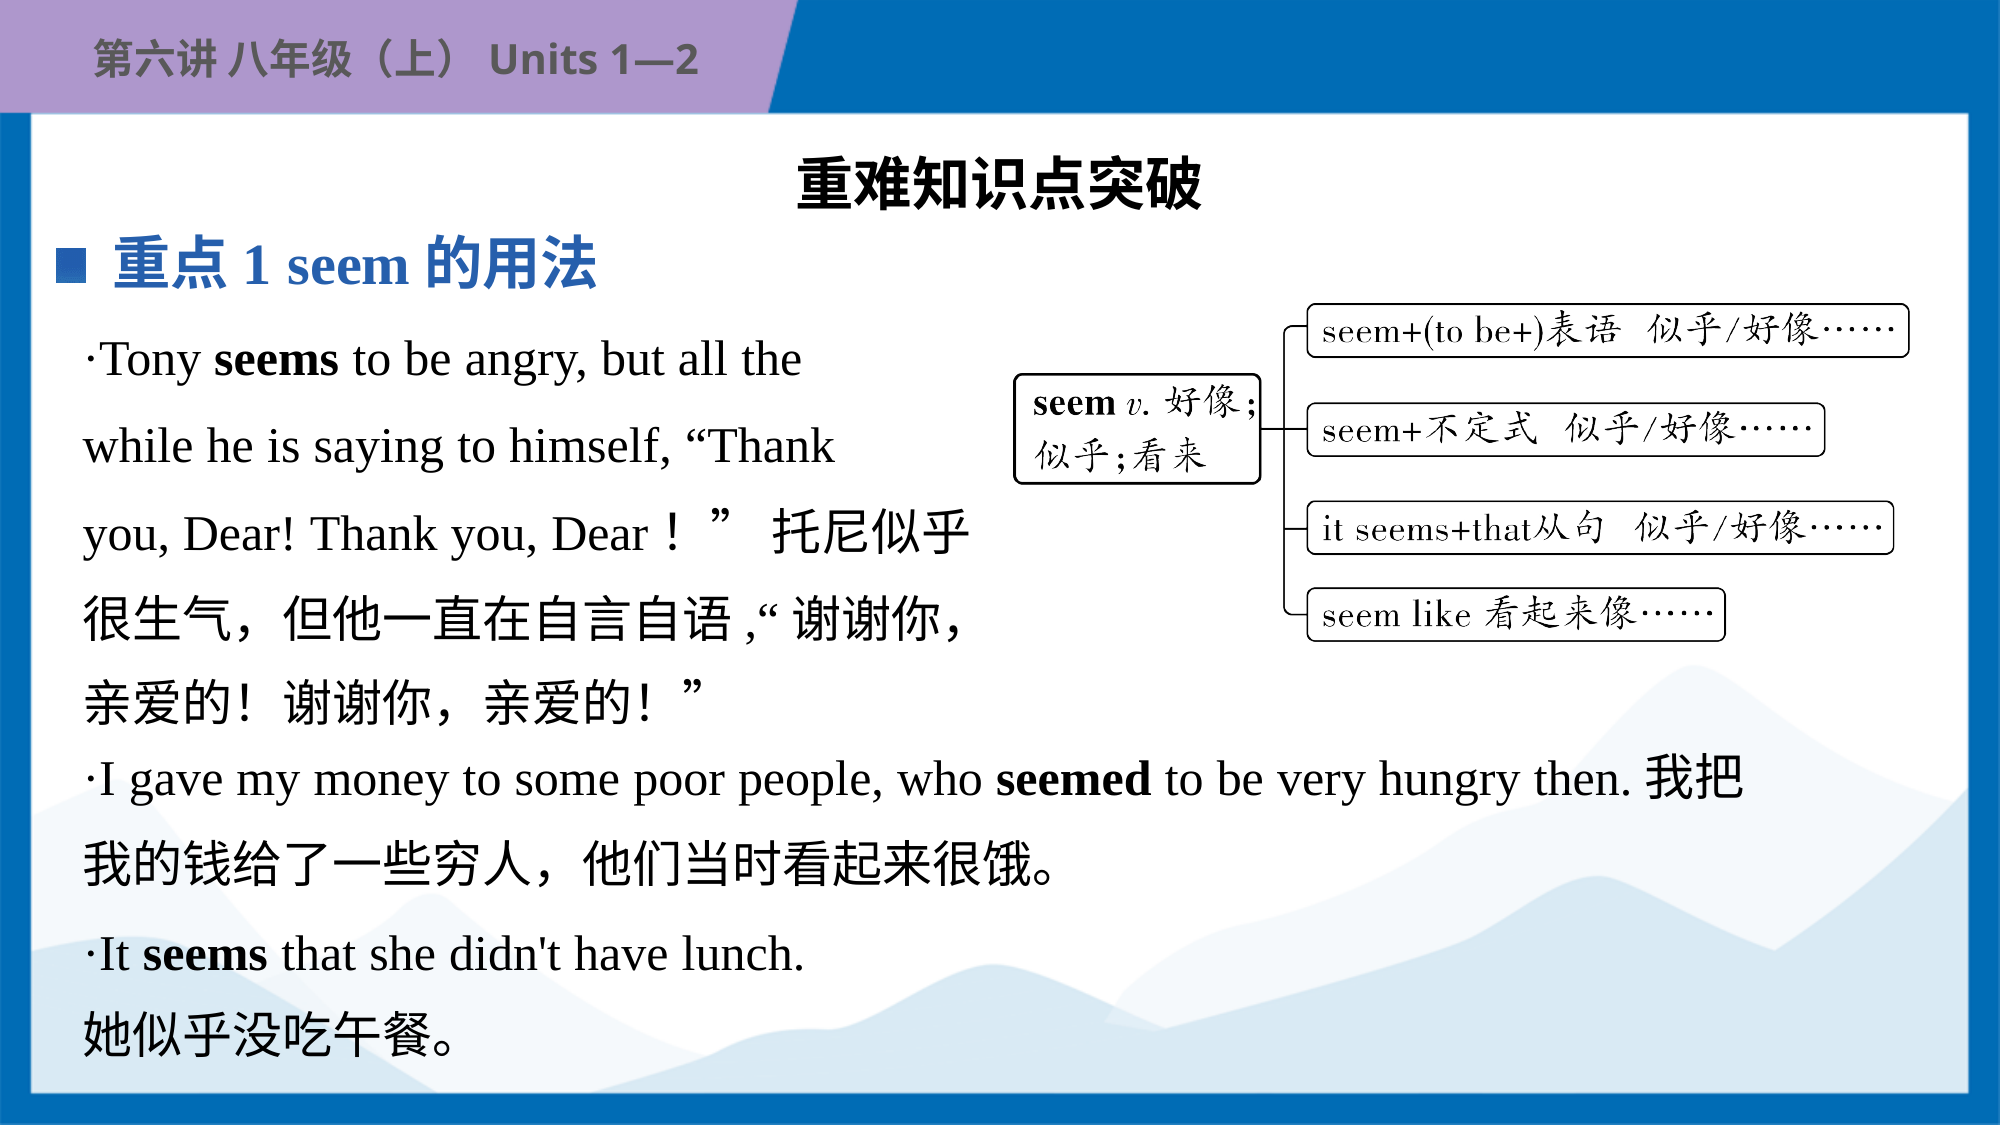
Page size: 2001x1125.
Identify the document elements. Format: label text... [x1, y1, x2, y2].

text_box ·I gave my money to some poor people, who seemed to be very hungry then.我把 我的钱给了一些穷人，他们当时看起来很饿。 ·It seems that she didn't have lunch. 她似乎没吃午餐。 [82, 717, 1918, 1055]
picture [0, 0, 2000, 1125]
text_box ·Tony seems to be angry, but all the while he is saying to himself, “Thank you, Dear! Thank you, Dear！” 托尼似乎 很生气，但他一直在自言自语,“谢谢你， 亲爱的！谢谢你，亲爱的！” [82, 297, 1001, 717]
text_box 重点1 seem的用法 [112, 225, 1917, 296]
text_box 重难知识点突破 [82, 146, 1917, 217]
